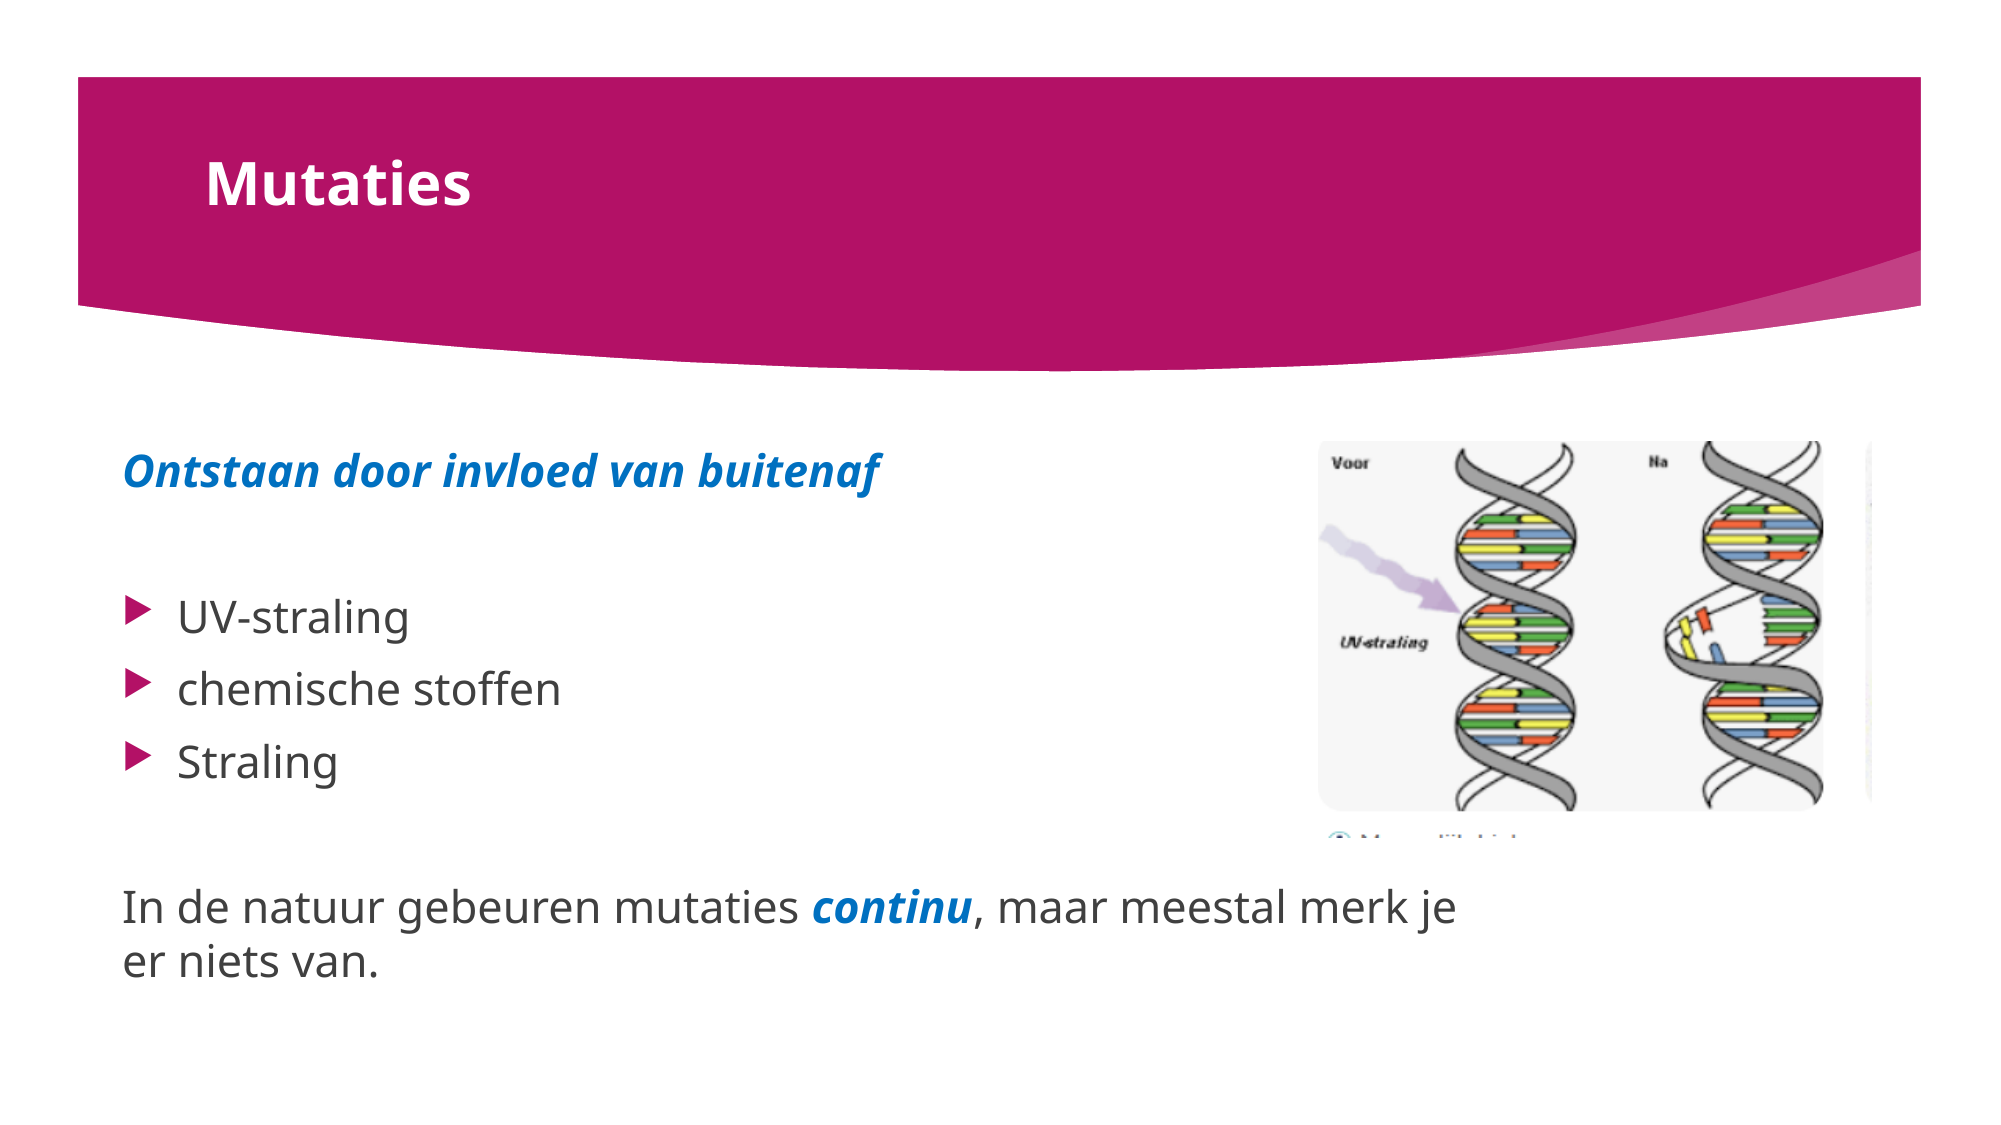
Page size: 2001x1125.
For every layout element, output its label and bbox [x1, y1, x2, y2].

text_box [0, 0, 2000, 1125]
picture [1318, 440, 1872, 839]
